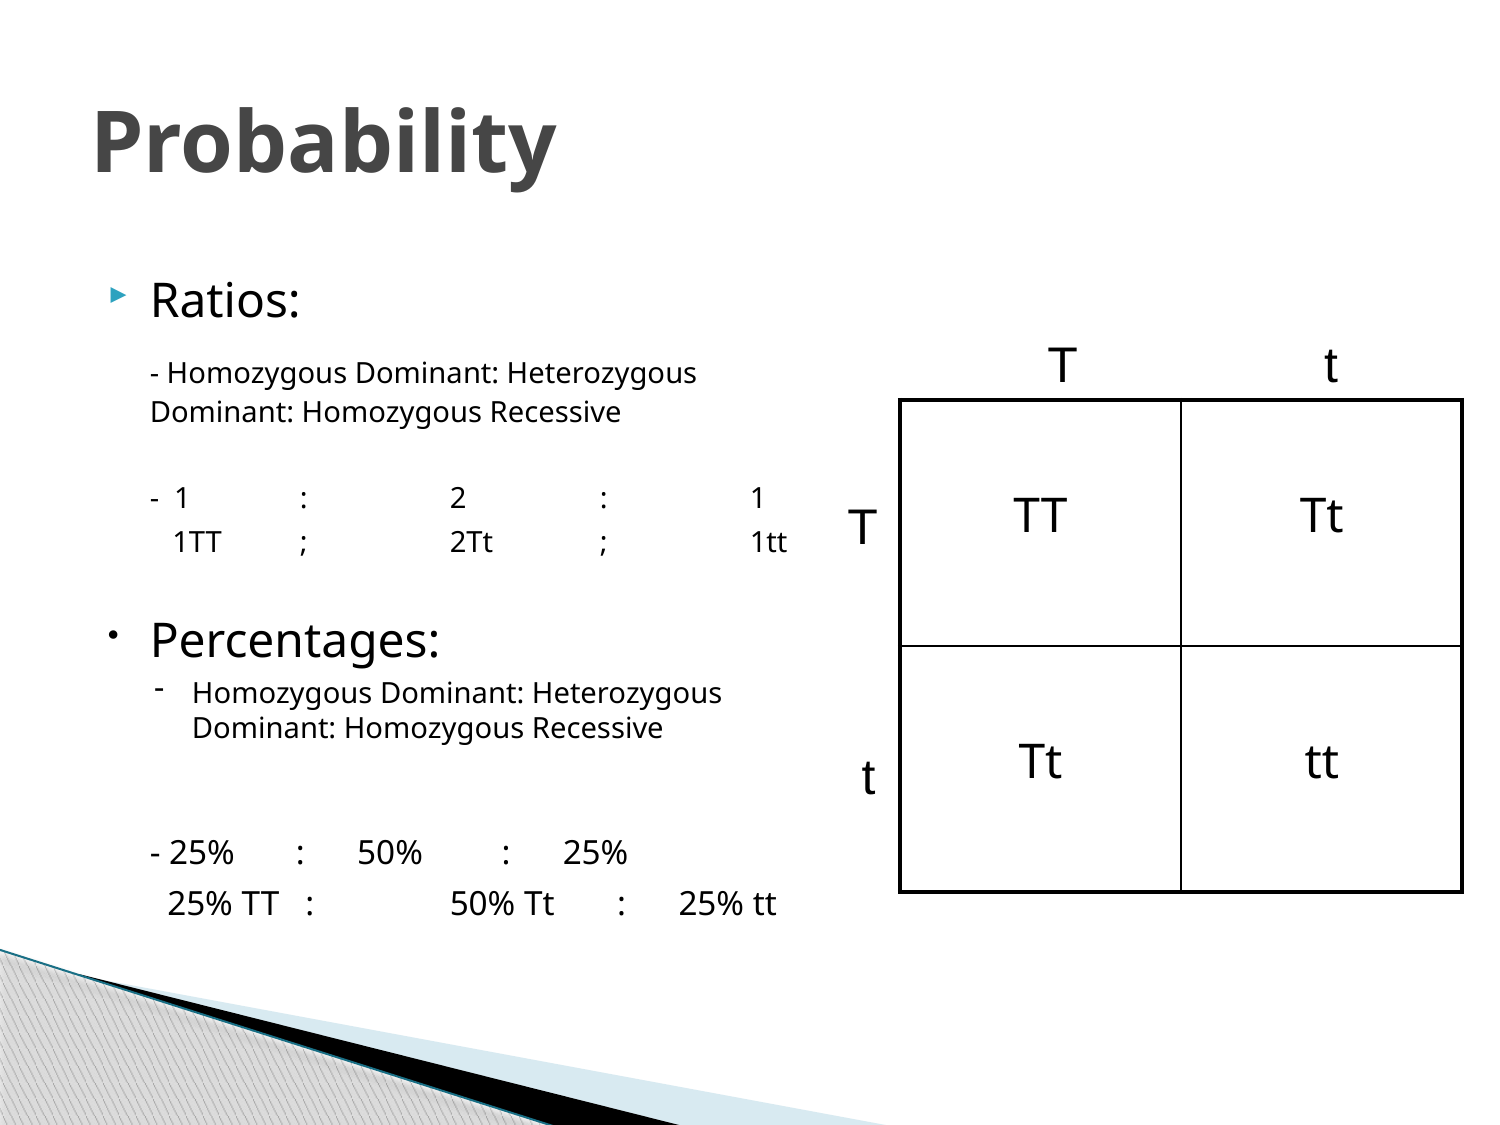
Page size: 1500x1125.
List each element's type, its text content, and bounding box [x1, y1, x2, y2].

table_header TT [902, 402, 1180, 645]
title Probability [75, 45, 1425, 233]
text_box T [975, 324, 1150, 400]
list Ratios: - Homozygous Dominant: Heterozygous Dominant: Homozygous Recessive - 1 : 2 : 1 1TT ; 2Tt ; 1tt Percentages: Homozygous Dominant: Heterozygous Dominant: Homozygous Recessive - 25% : 50% : 25% 25% TT : 50% Tt : 25% tt [74, 262, 826, 1013]
table_cell tt [1182, 647, 1460, 890]
text_box t [1224, 324, 1438, 400]
text_box T [812, 487, 913, 563]
text_box t [824, 737, 913, 813]
table_cell Tt [902, 647, 1180, 890]
table_header Tt [1182, 402, 1460, 645]
